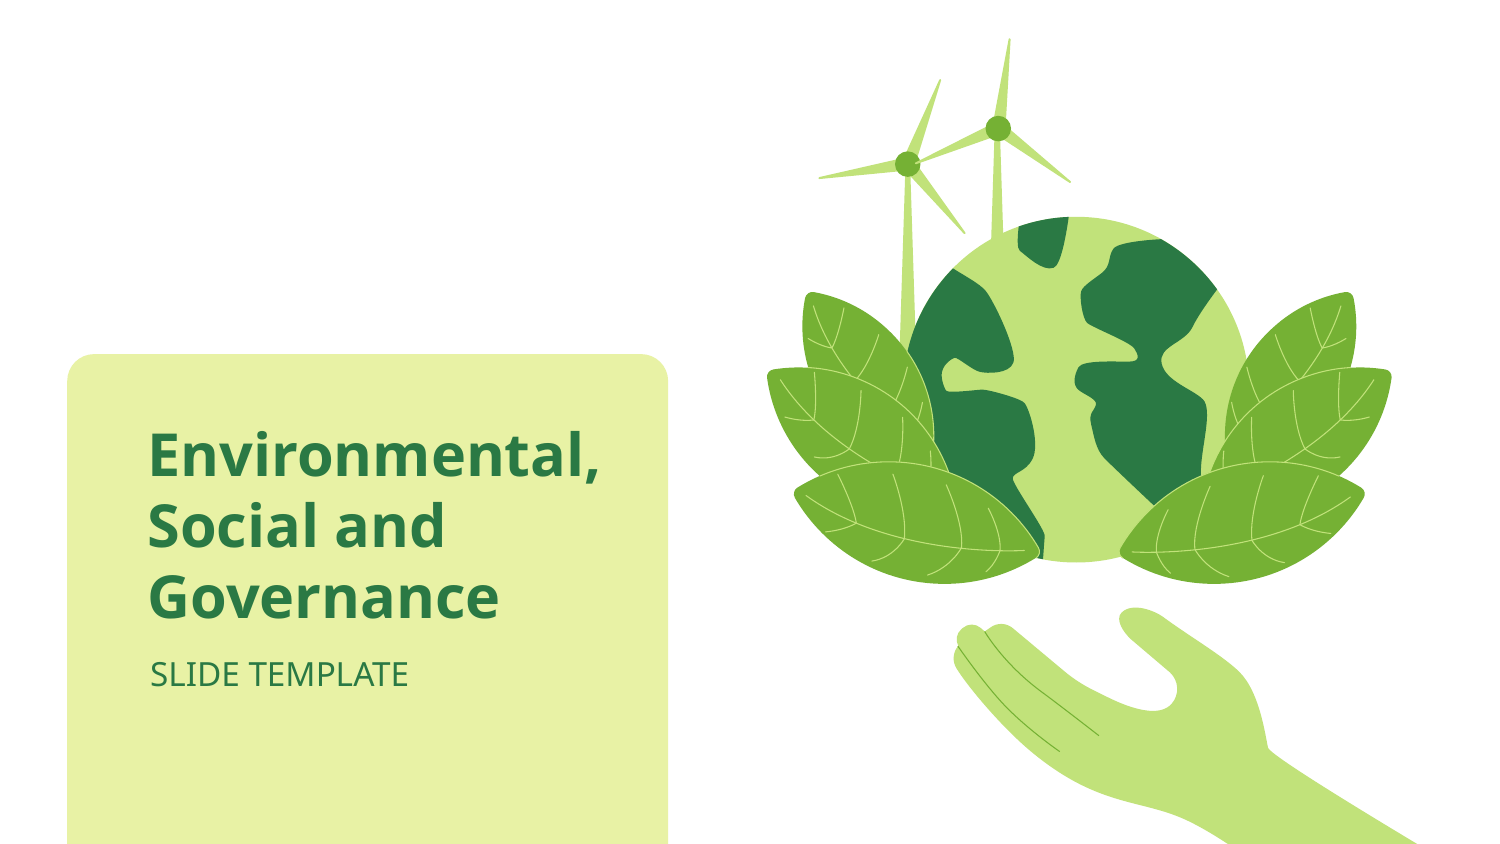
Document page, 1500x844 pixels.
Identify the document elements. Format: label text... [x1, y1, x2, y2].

text_box [65, 351, 671, 844]
text_box Environmental, Social and Governance [132, 404, 622, 644]
text_box SLIDE TEMPLATE [135, 636, 478, 711]
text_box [766, 37, 1430, 844]
